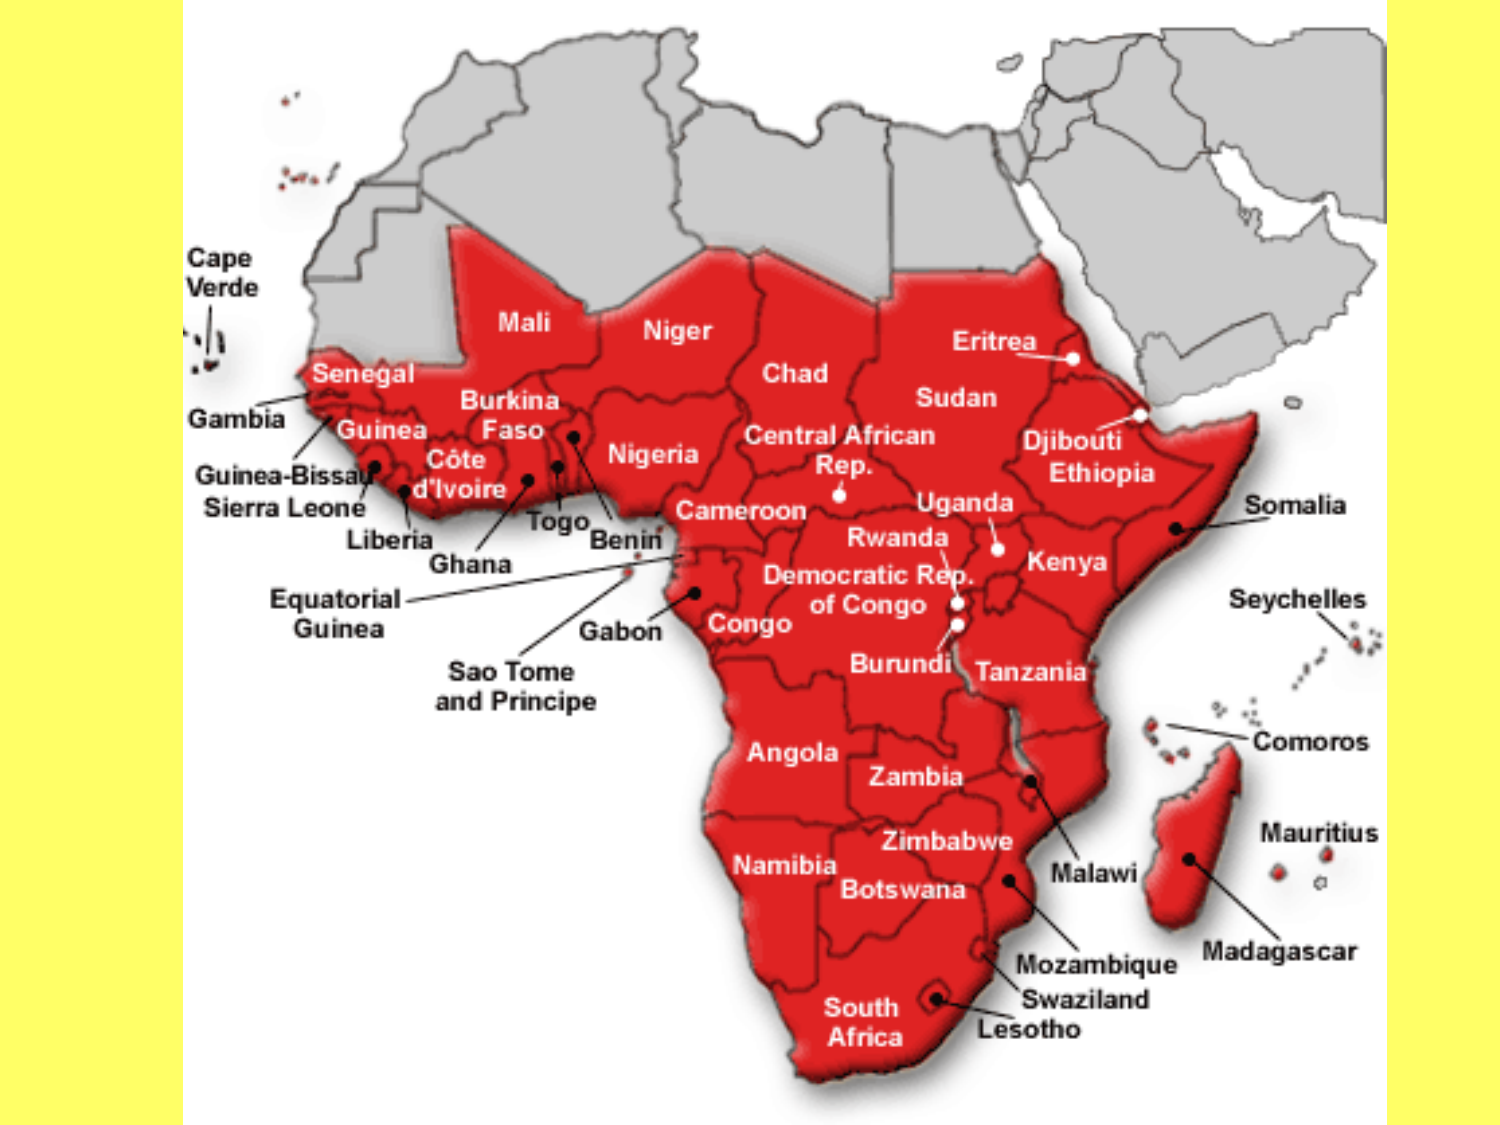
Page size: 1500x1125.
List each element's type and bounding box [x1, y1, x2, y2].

picture [182, 0, 1387, 1125]
